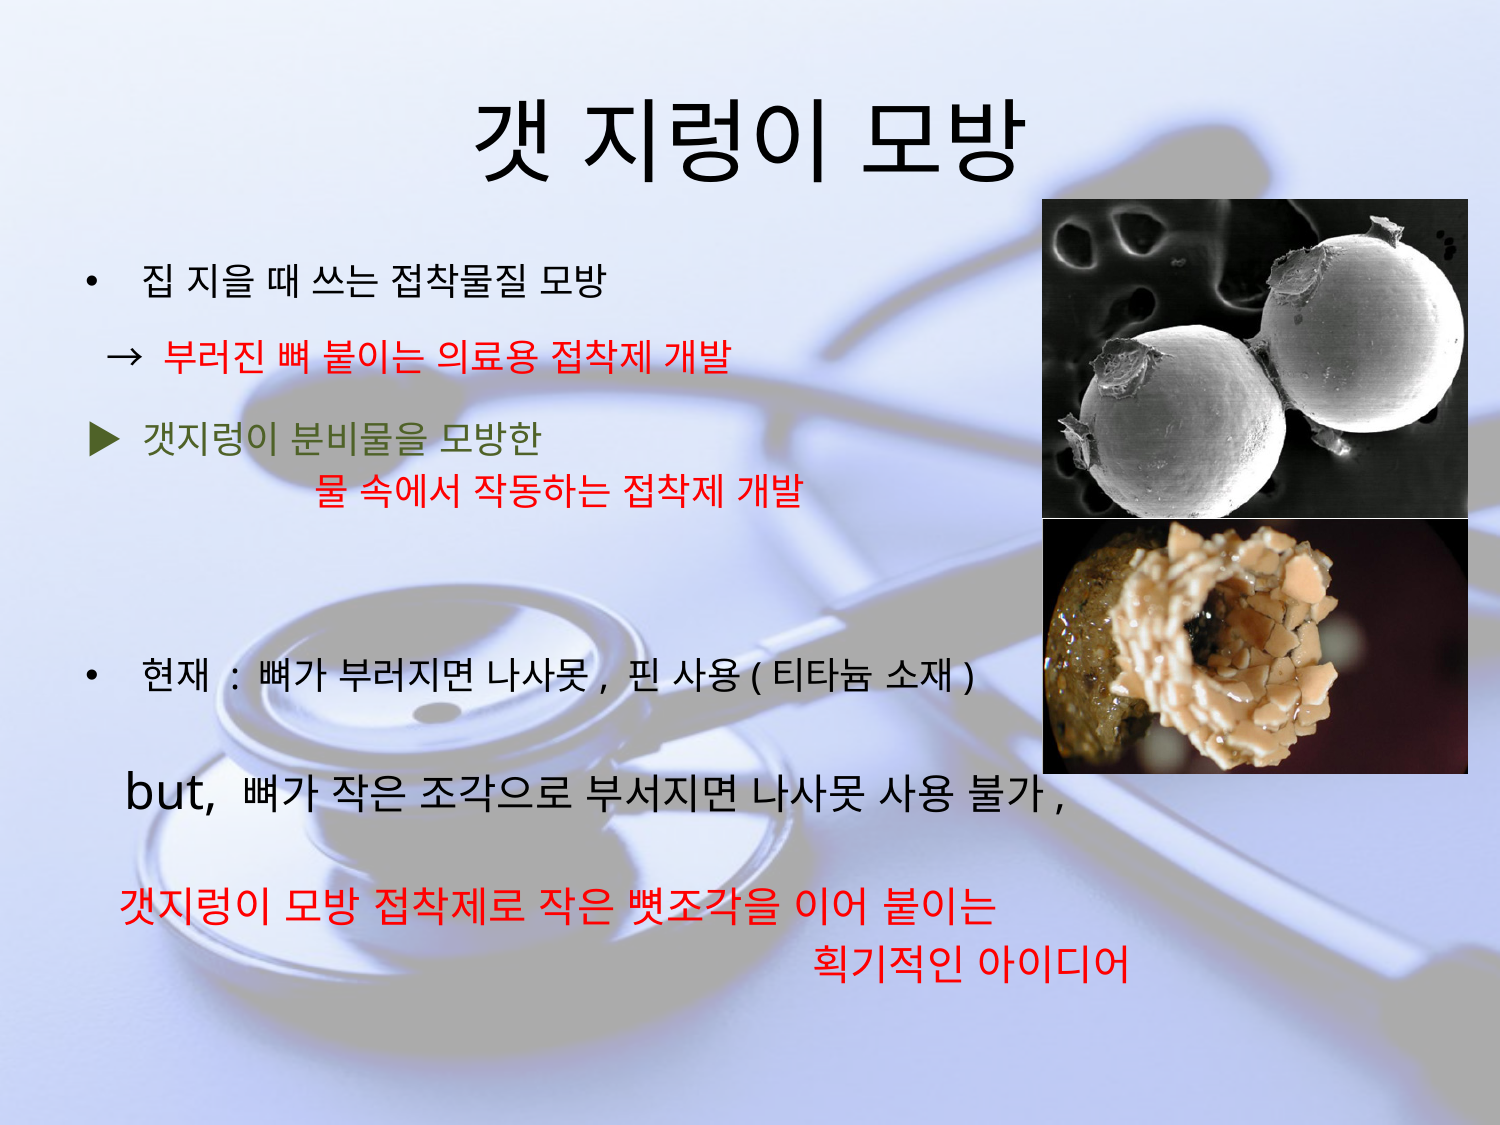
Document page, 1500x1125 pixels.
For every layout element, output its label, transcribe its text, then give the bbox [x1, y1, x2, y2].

list 집 지을 때 쓰는 접착물질 모방 → 부러진 뼈 붙이는 의료용 접착제 개발 ▶ 갯지렁이 분비물을 모방한 물 속에서 작동하는 접착제 개발 현재 : 뼈가 부러지면 나사못, 핀 사용(티타늄 소재) but, 뼈가 작은 조각으로 부서지면 나사못 사용 불가, 갯지렁이 모방 접착제로 작은 뼛조각을 이어 붙이는 획기적인 아이디어 [70, 250, 1367, 926]
title 갯 지렁이 모방 [75, 45, 1425, 233]
picture [1042, 198, 1468, 774]
